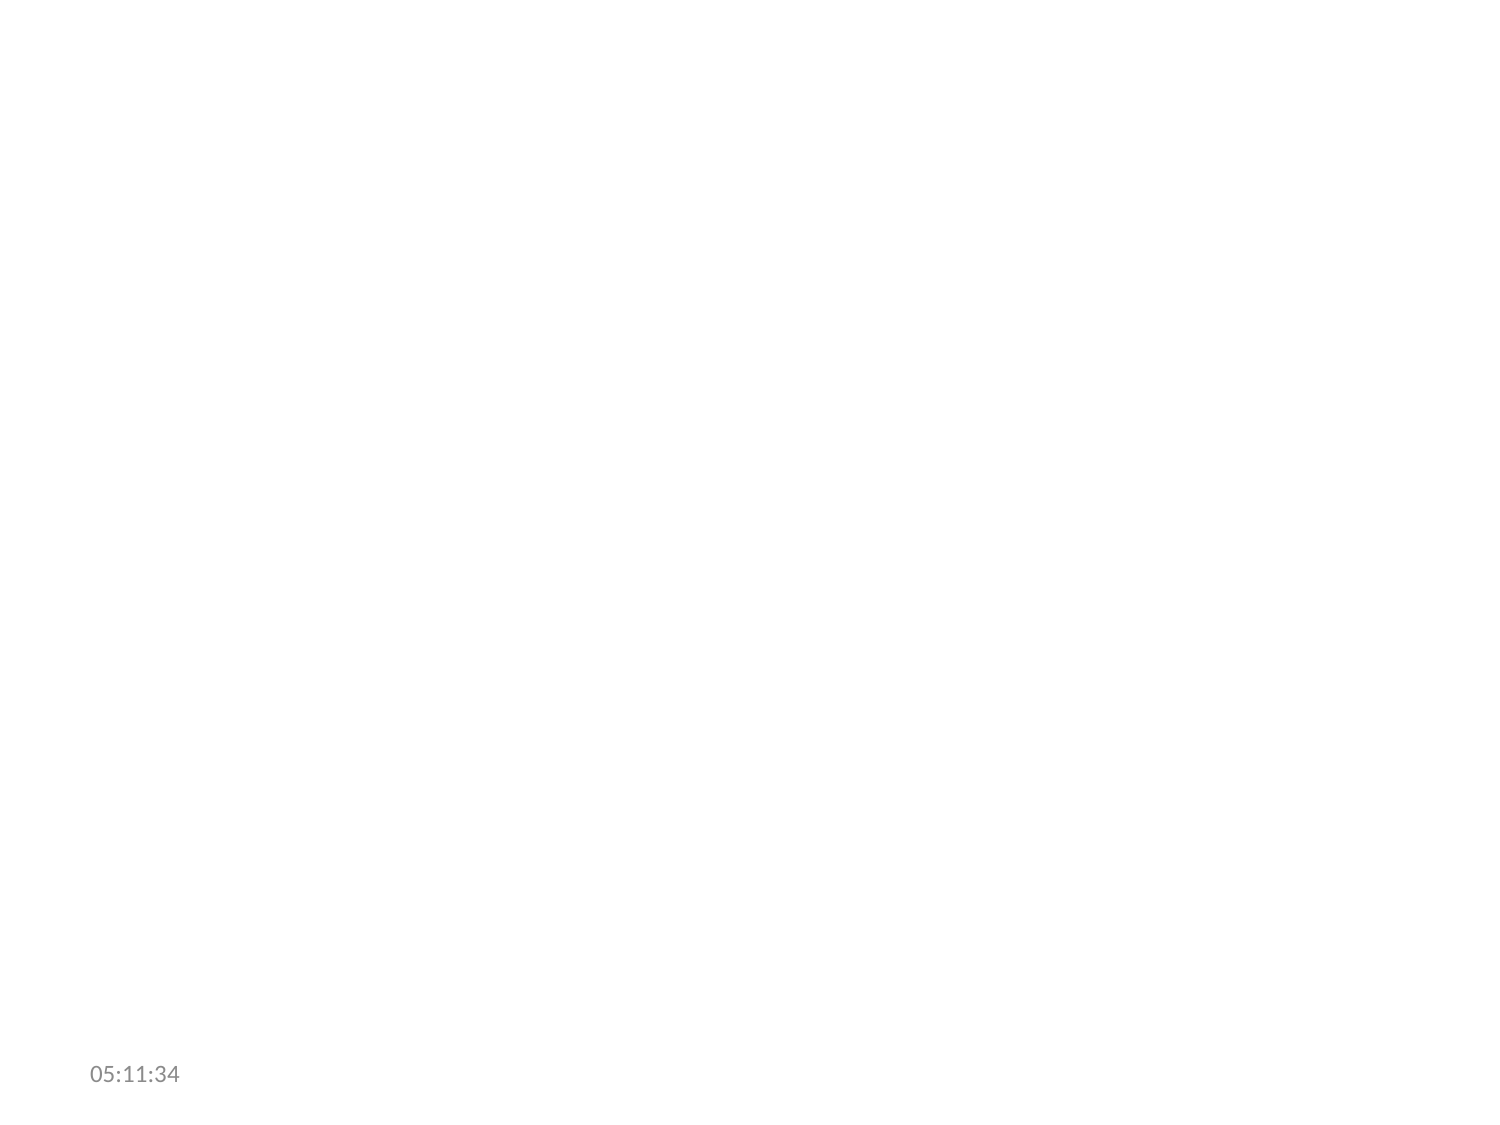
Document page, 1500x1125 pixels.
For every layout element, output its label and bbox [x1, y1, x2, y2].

slide_number [75, 1042, 425, 1103]
